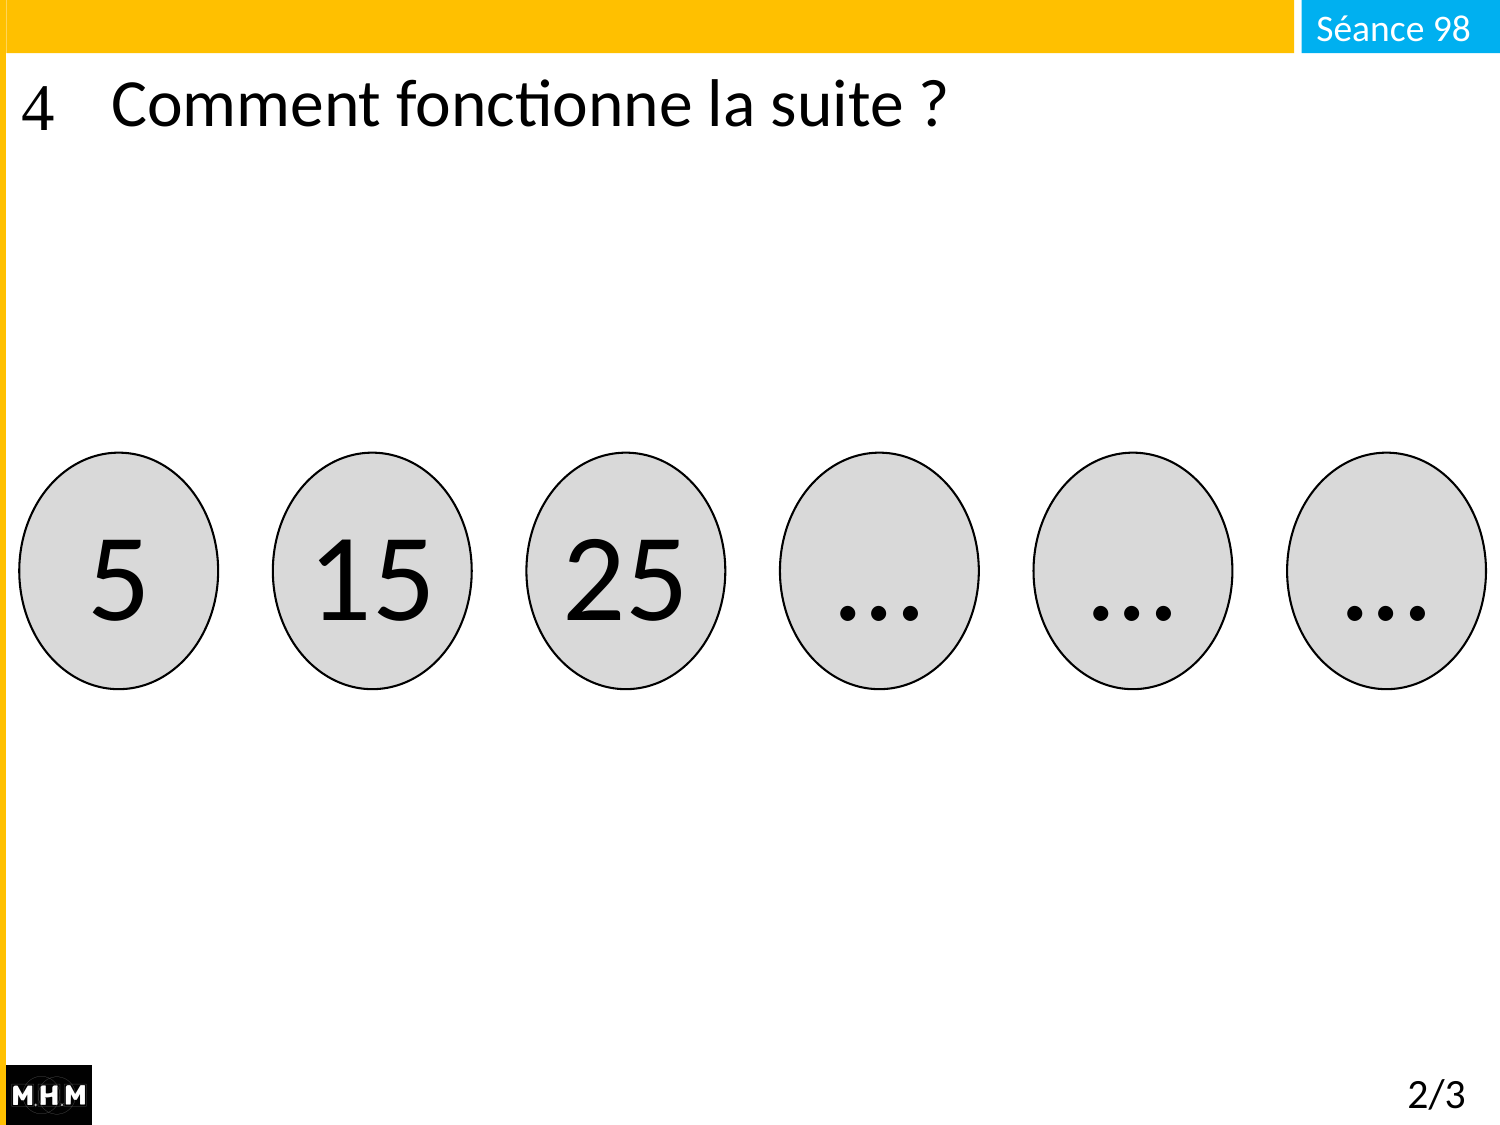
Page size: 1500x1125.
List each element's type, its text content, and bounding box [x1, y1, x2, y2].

text_box … [1286, 451, 1488, 691]
text_box 25 [525, 451, 727, 691]
text_box … [778, 451, 980, 691]
title Comment fonctionne la suite ? [96, 60, 1391, 149]
picture [6, 1065, 92, 1125]
text_box 15 [271, 451, 473, 691]
list 2/3 [1373, 1064, 1500, 1125]
text_box 5 [18, 451, 220, 691]
text_box … [1032, 451, 1234, 691]
